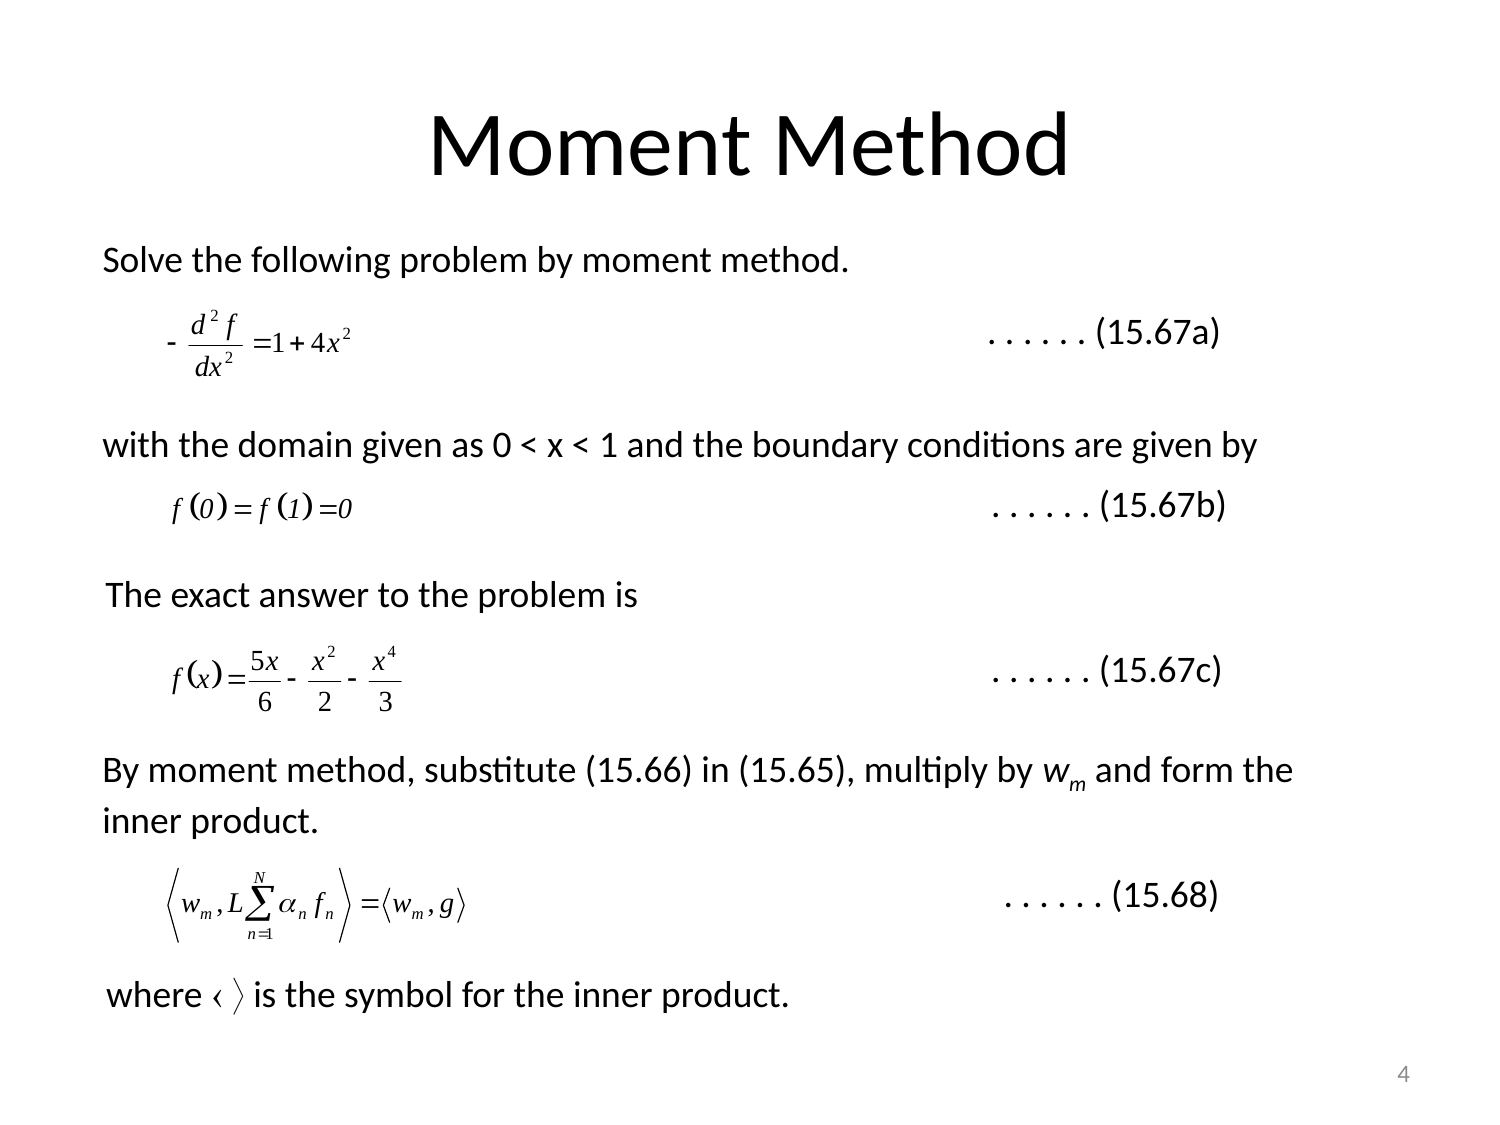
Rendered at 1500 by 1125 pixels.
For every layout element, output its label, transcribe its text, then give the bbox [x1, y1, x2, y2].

text_box . . . . . . (15.68) [988, 862, 1235, 923]
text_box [162, 301, 358, 383]
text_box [162, 487, 358, 536]
text_box with the domain given as 0 < x < 1 and the boundary conditions are given by [87, 412, 1350, 473]
text_box The exact answer to the problem is [90, 562, 654, 623]
slide_number 4 [1074, 1042, 1425, 1103]
text_box where   is the symbol for the inner product. [91, 962, 815, 1023]
text_box . . . . . . (15.67b) [976, 473, 1242, 533]
text_box Solve the following problem by moment method. [87, 227, 975, 288]
text_box By moment method, substitute (15.66) in (15.65), multiply by wm and form the inner product. [87, 737, 1375, 849]
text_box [162, 862, 472, 949]
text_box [162, 637, 407, 718]
text_box . . . . . . (15.67c) [976, 637, 1238, 698]
title Moment Method [75, 45, 1425, 233]
text_box . . . . . . (15.67a) [972, 299, 1236, 360]
